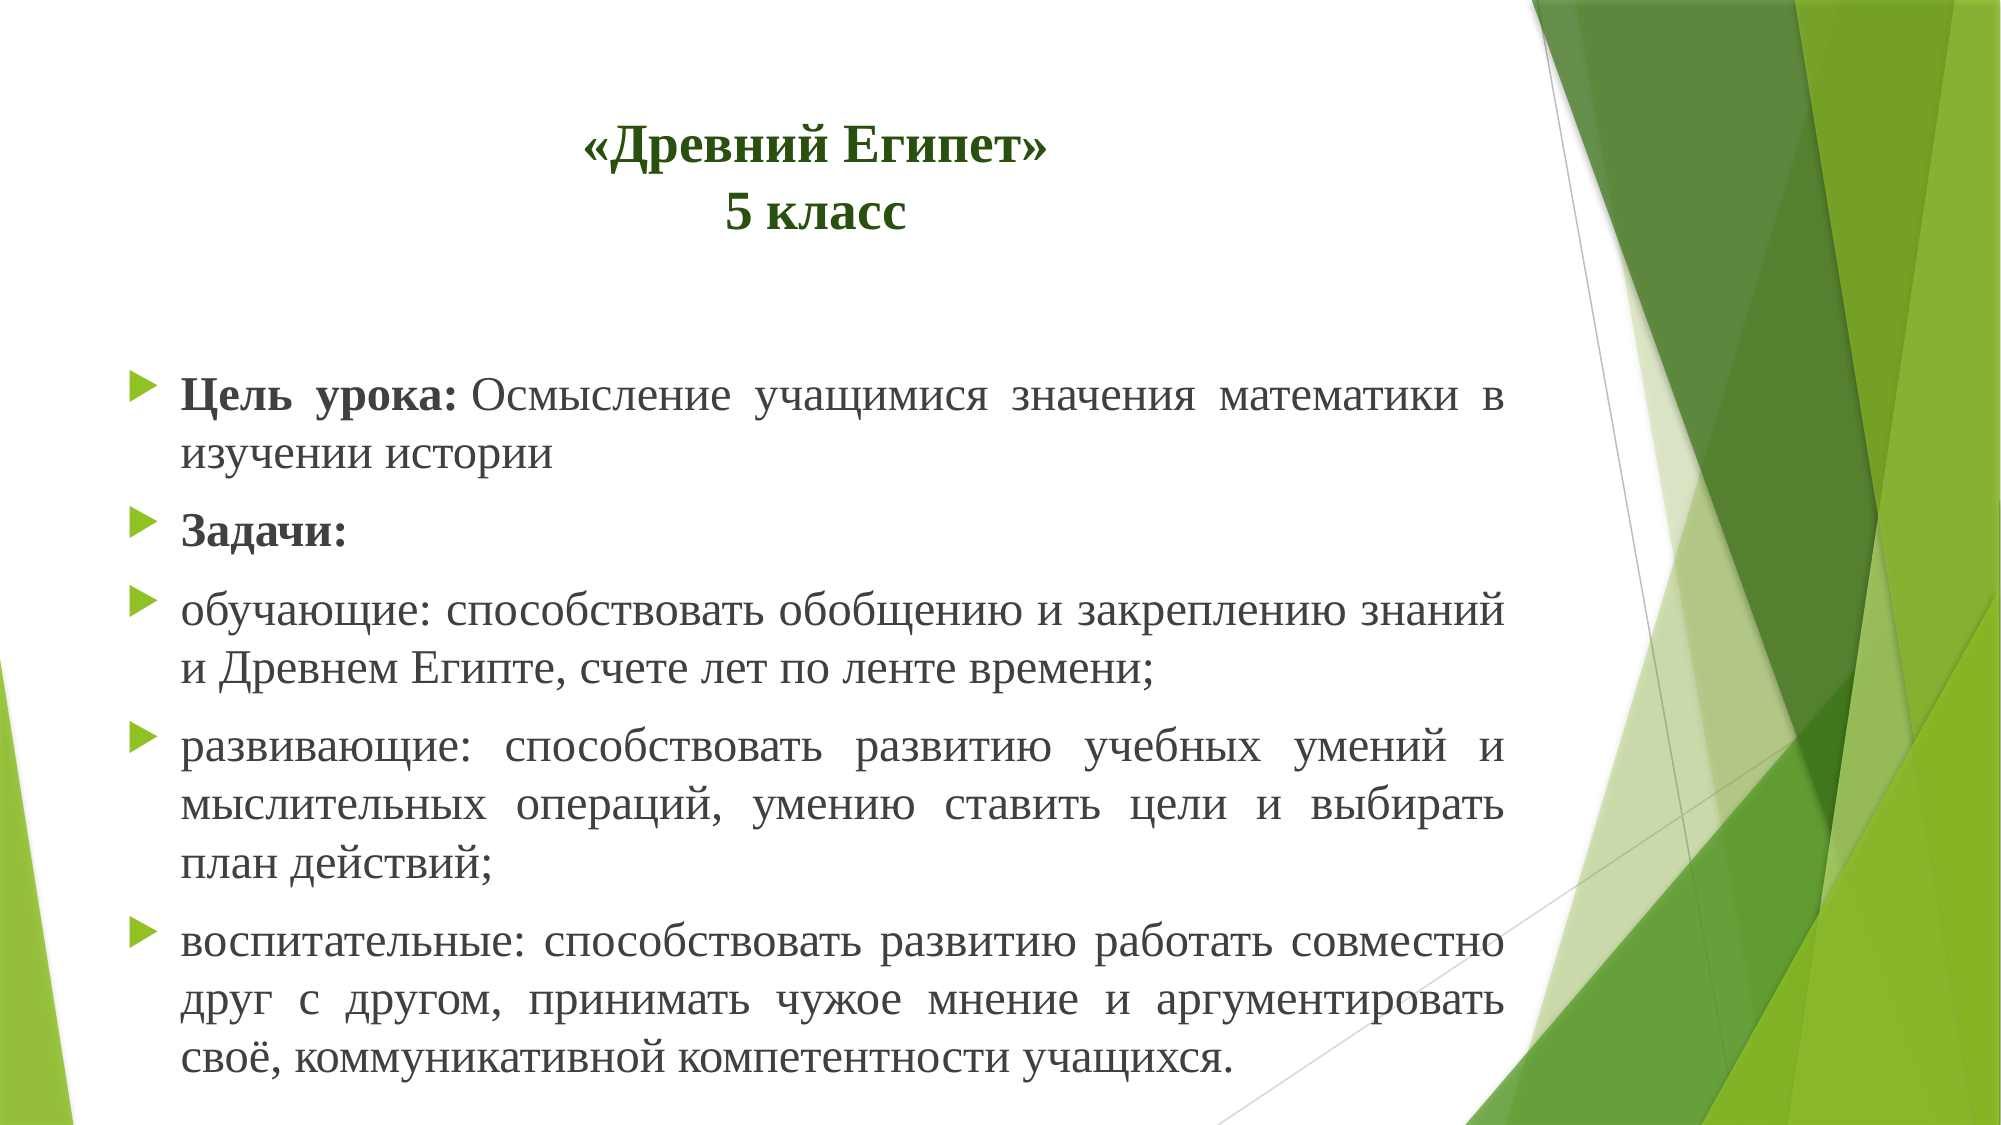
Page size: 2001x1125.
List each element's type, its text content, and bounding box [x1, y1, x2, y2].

list Цель урока: Осмысление учащимися значения математики в изучении истории Задачи: обучающие: способствовать обобщению и закреплению знаний и Древнем Египте, счете лет по ленте времени; развивающие: способствовать развитию учебных умений и мыслительных операций, умению ставить цели и выбирать план действий; воспитательные: способствовать развитию работать совместно друг с другом, принимать чужое мнение и аргументировать своё, коммуникативной компетентности учащихся. [111, 354, 1522, 1101]
title «Древний Египет» 5 класс [111, 99, 1522, 317]
